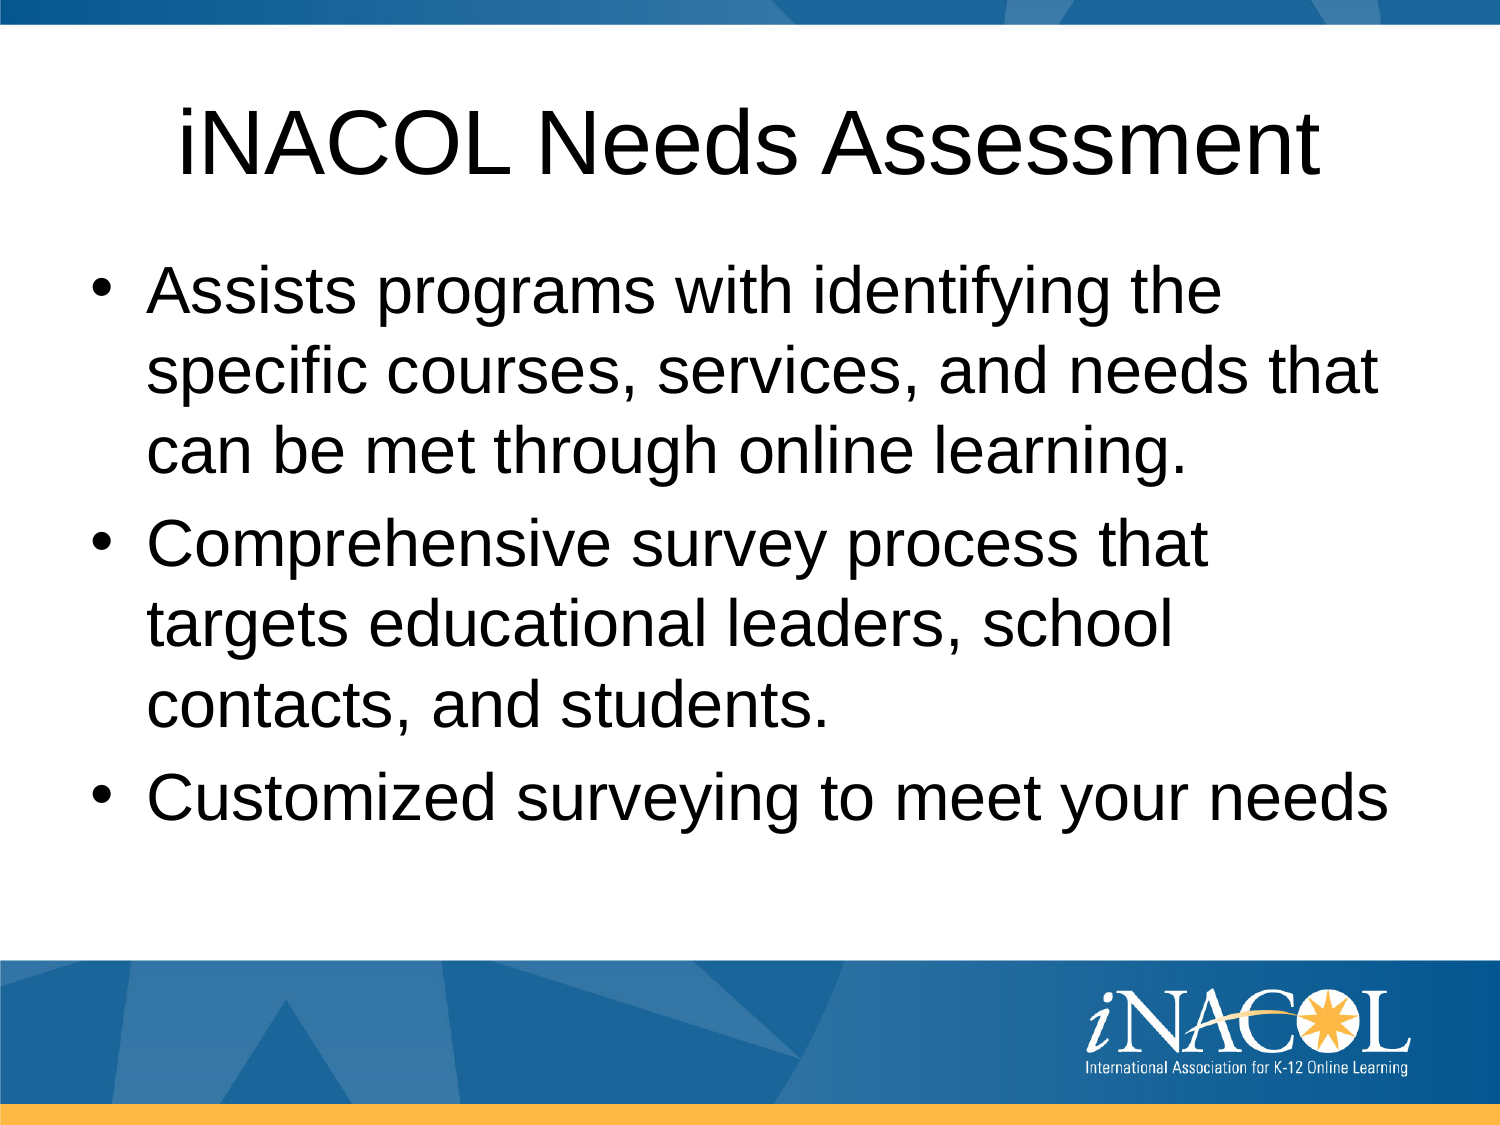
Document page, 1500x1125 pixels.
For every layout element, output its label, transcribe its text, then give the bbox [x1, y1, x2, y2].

title iNACOL Needs Assessment [75, 75, 1425, 238]
picture [0, 0, 1500, 1125]
list Assists programs with identifying the specific courses, services, and needs that can be met through online learning. Comprehensive survey process that targets educational leaders, school contacts, and students. Customized surveying to meet your needs [75, 239, 1425, 982]
